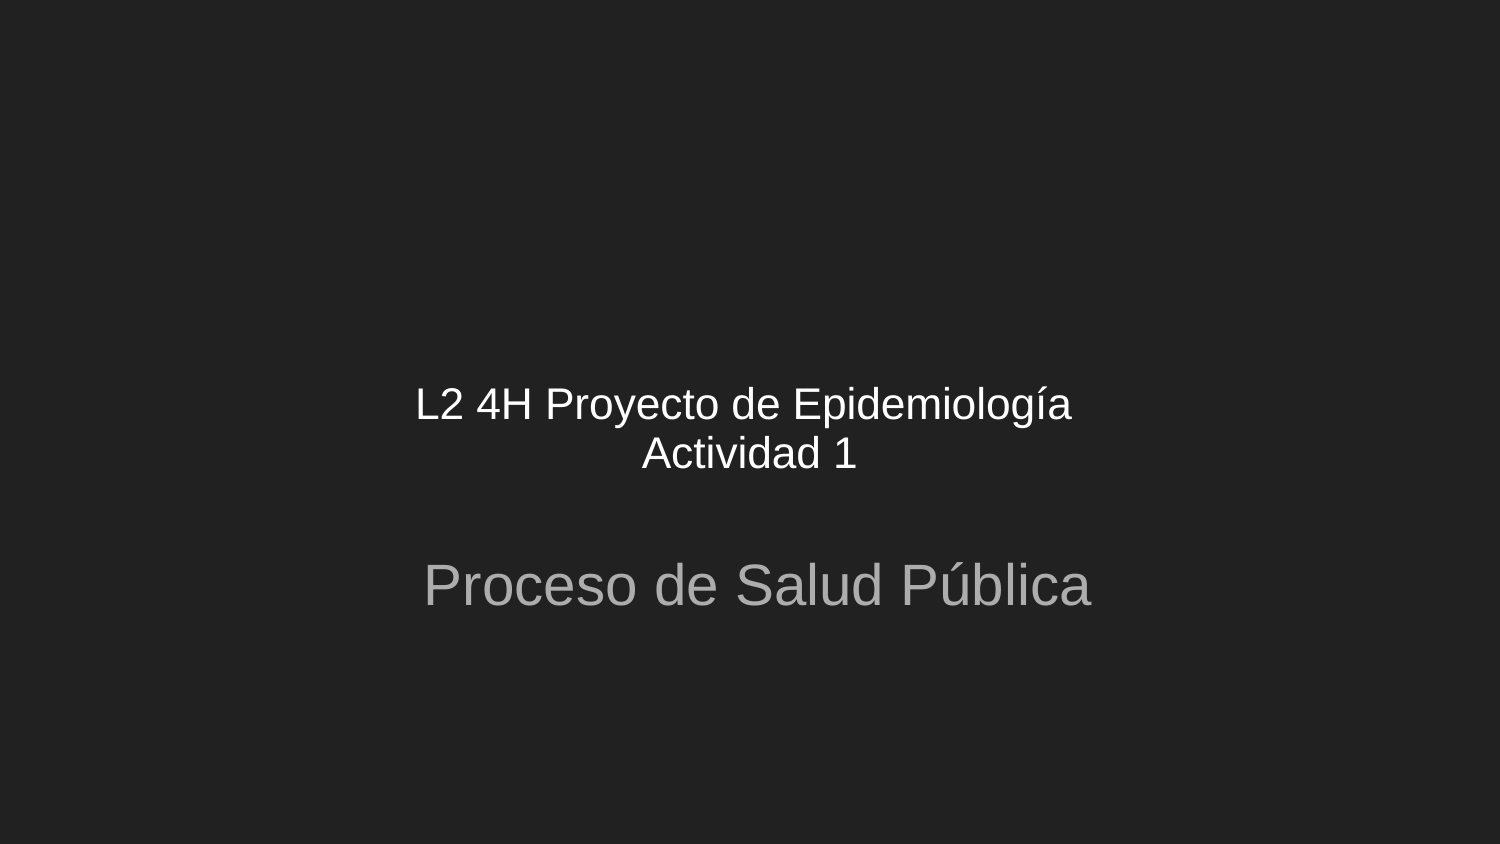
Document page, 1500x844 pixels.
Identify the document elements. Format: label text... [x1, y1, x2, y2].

title L2 4H Proyecto de Epidemiología Actividad 1 [56, 17, 1443, 504]
subtitle Proceso de Salud Pública [59, 537, 1458, 668]
